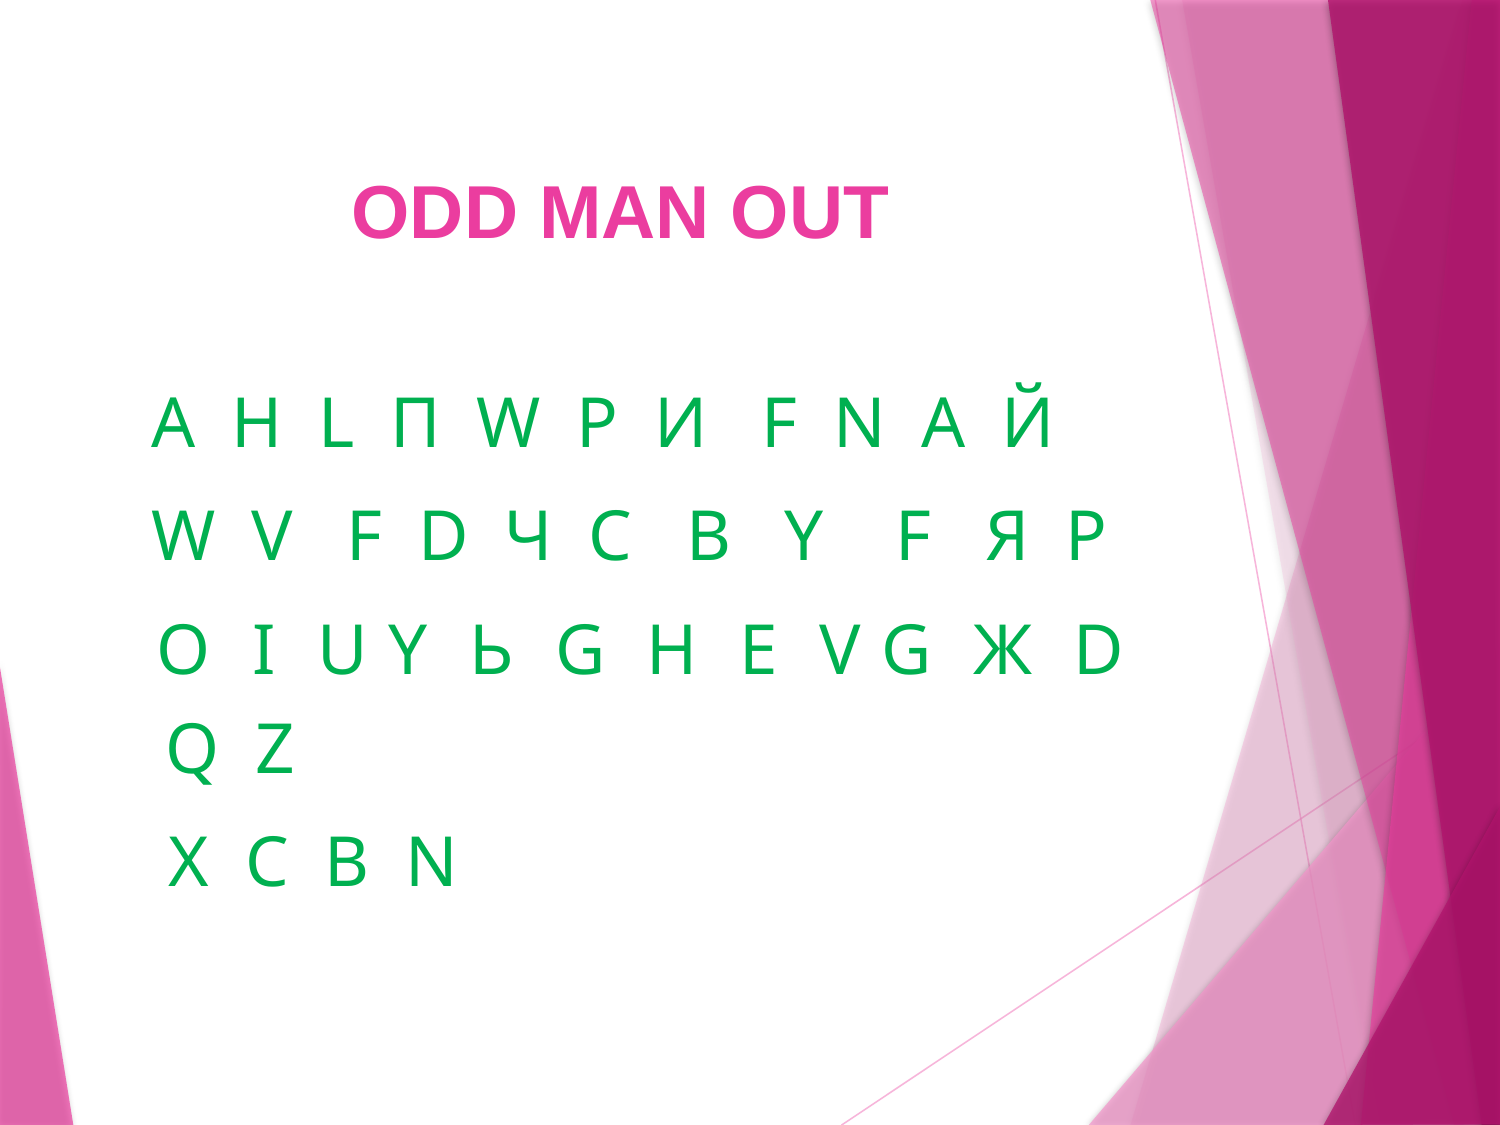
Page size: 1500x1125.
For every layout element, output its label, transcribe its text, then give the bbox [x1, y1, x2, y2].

title ODD MAN OUT [99, 99, 1142, 317]
list A H L П W P И F N A Й W V F D Ч C B Y F Я P O I U Y Ь G H E V G Ж D Q Z X C B N [99, 354, 1142, 992]
